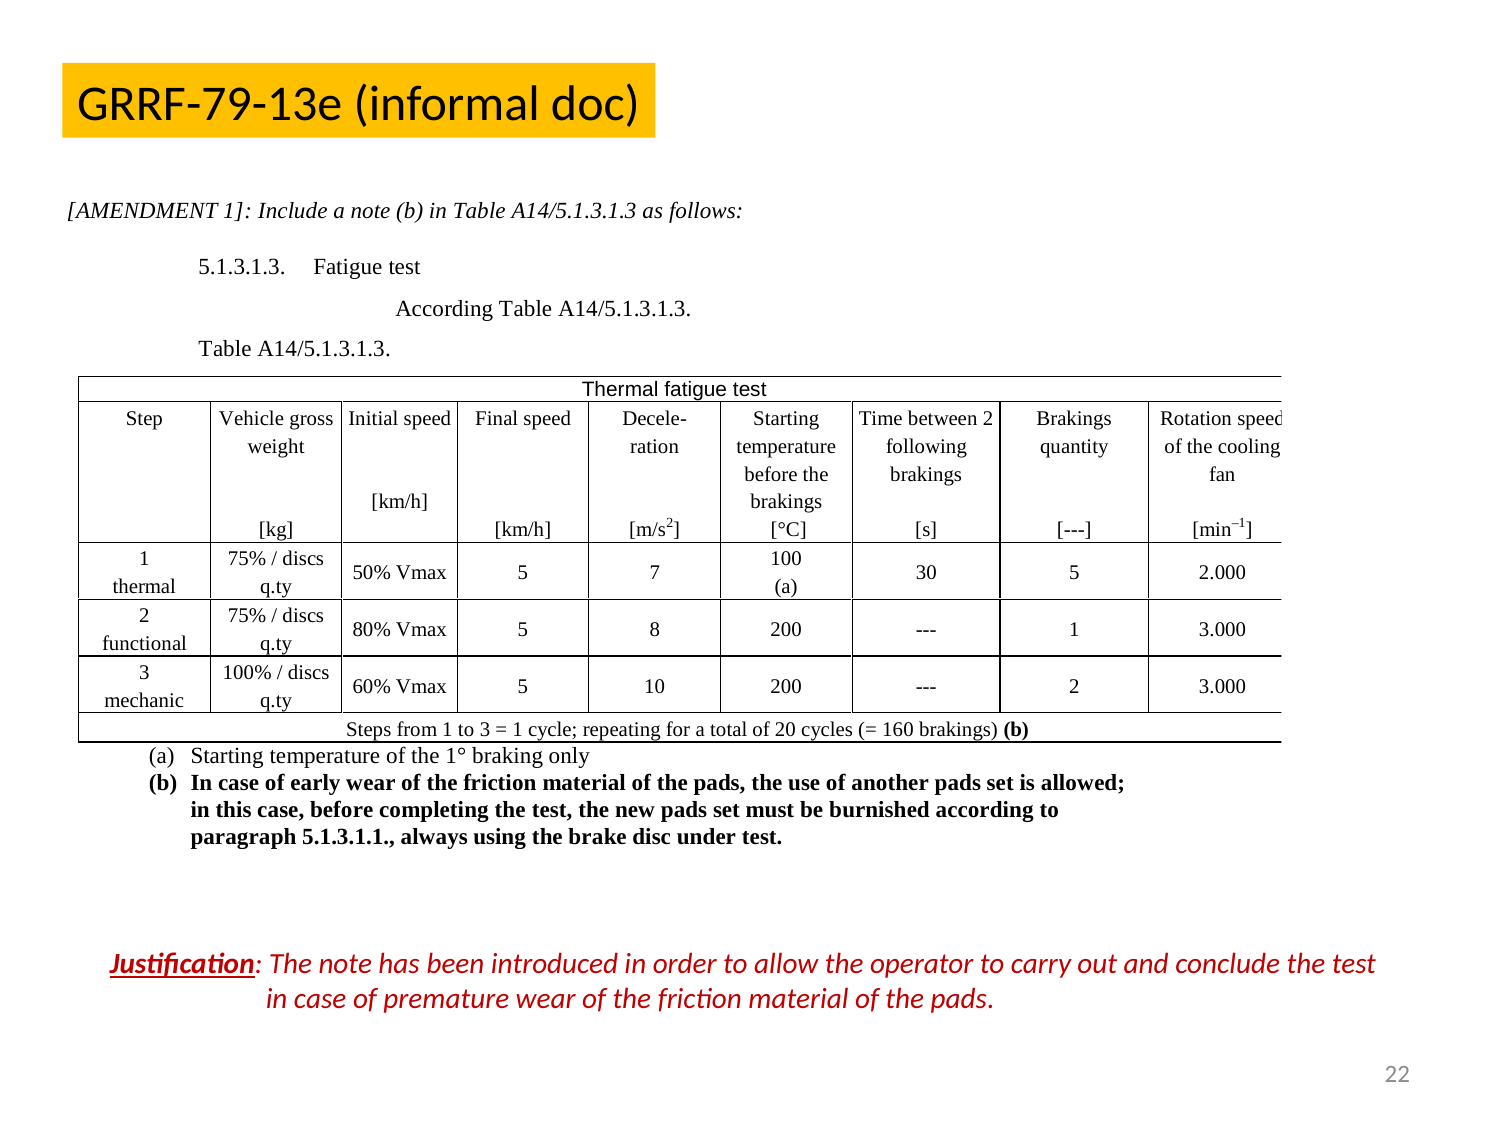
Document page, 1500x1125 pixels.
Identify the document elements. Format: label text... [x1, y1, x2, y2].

picture [65, 195, 1282, 849]
slide_number 22 [1074, 1042, 1425, 1103]
text_box GRRF-79-13e (informal doc) [62, 62, 656, 138]
text_box Justification: The note has been introduced in order to allow the operator to carry out and conclude the test in case of premature wear of the friction material of the pads. [95, 937, 1399, 1022]
